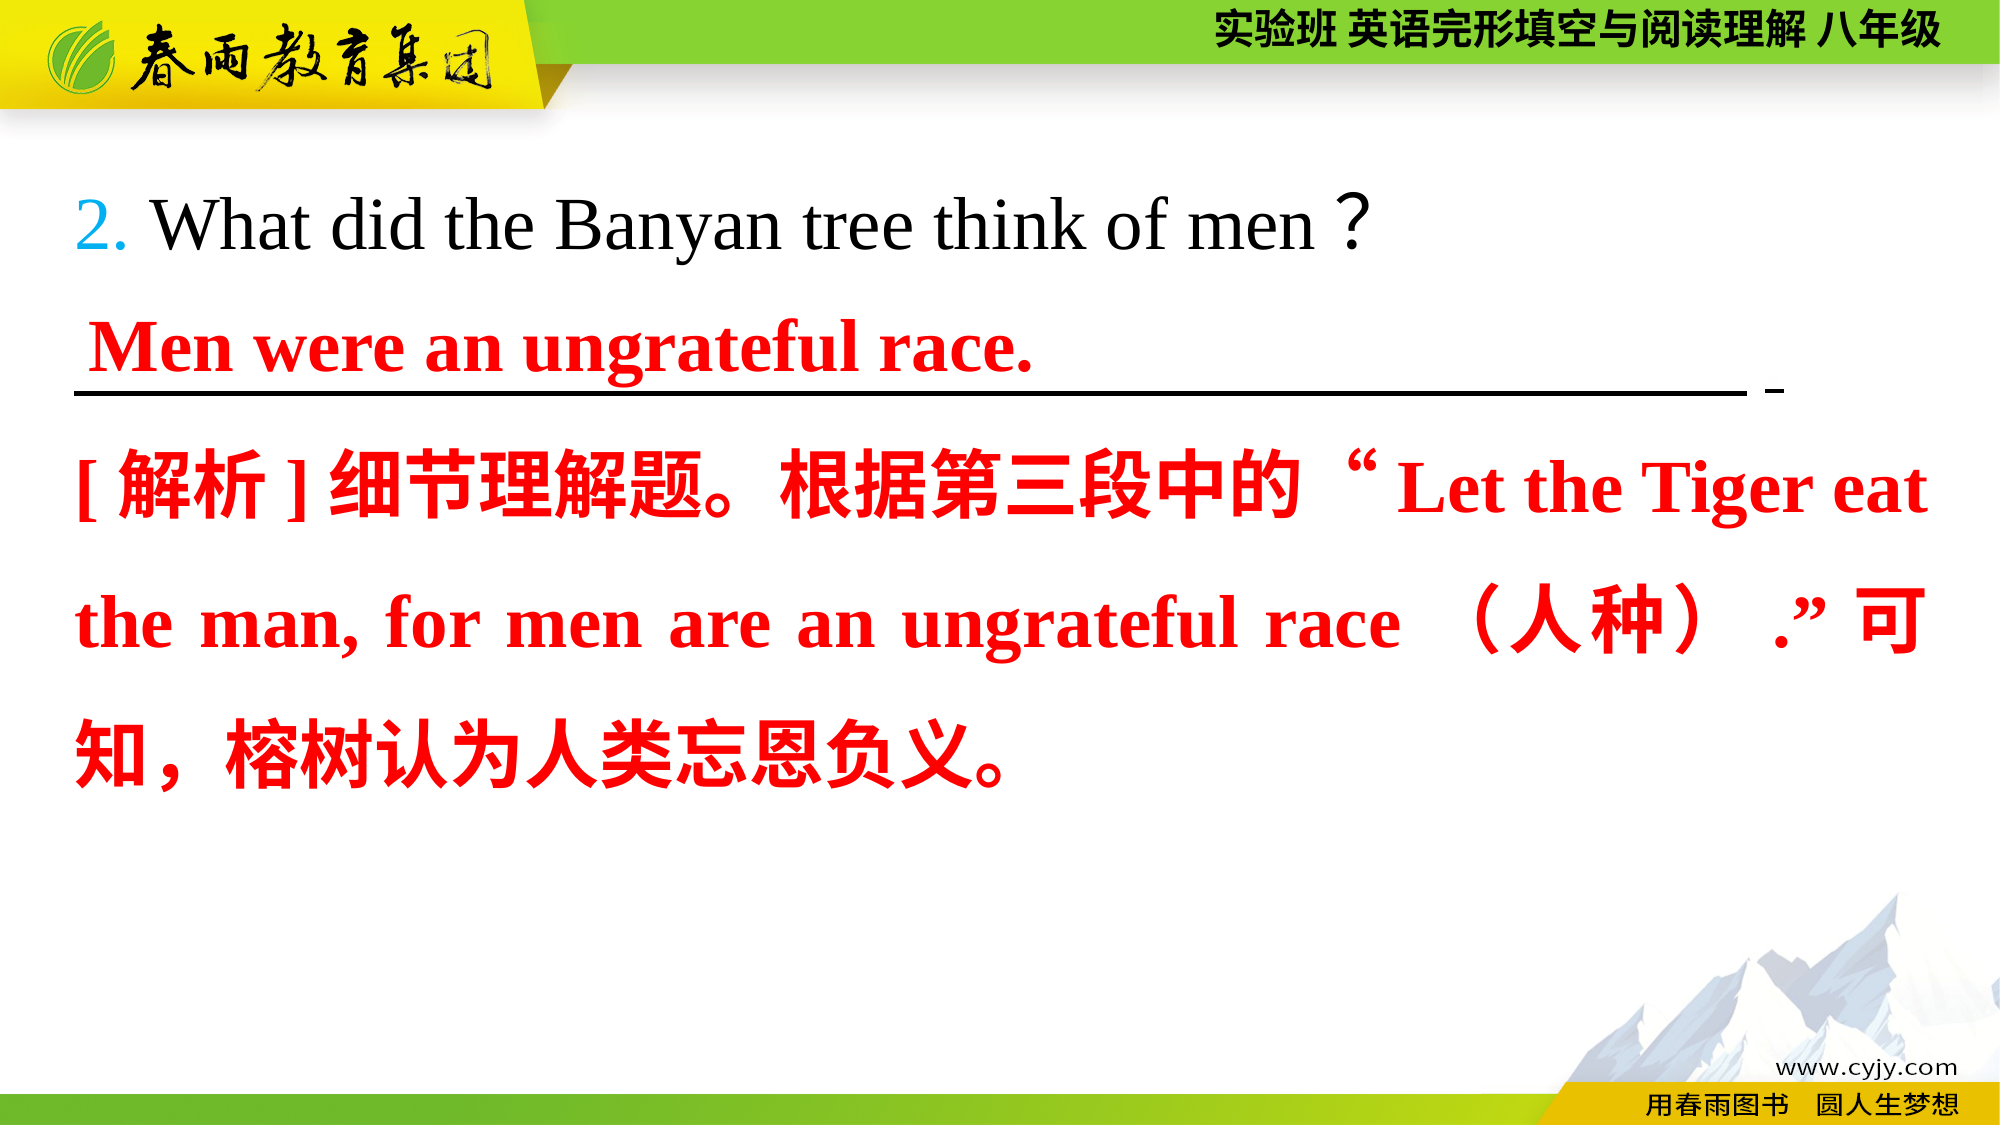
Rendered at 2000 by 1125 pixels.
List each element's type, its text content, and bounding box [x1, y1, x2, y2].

text_box [解析]细节理解题。根据第三段中的“Let the Tiger eat the man, for men are an ungrateful race（人种）.”可知，榕树认为人类忘恩负义。 [59, 384, 1944, 805]
text_box Men were an ungrateful race. [73, 243, 1204, 384]
picture [0, 0, 2000, 1125]
list 2. What did the Banyan tree think of men？ , [59, 122, 1944, 384]
